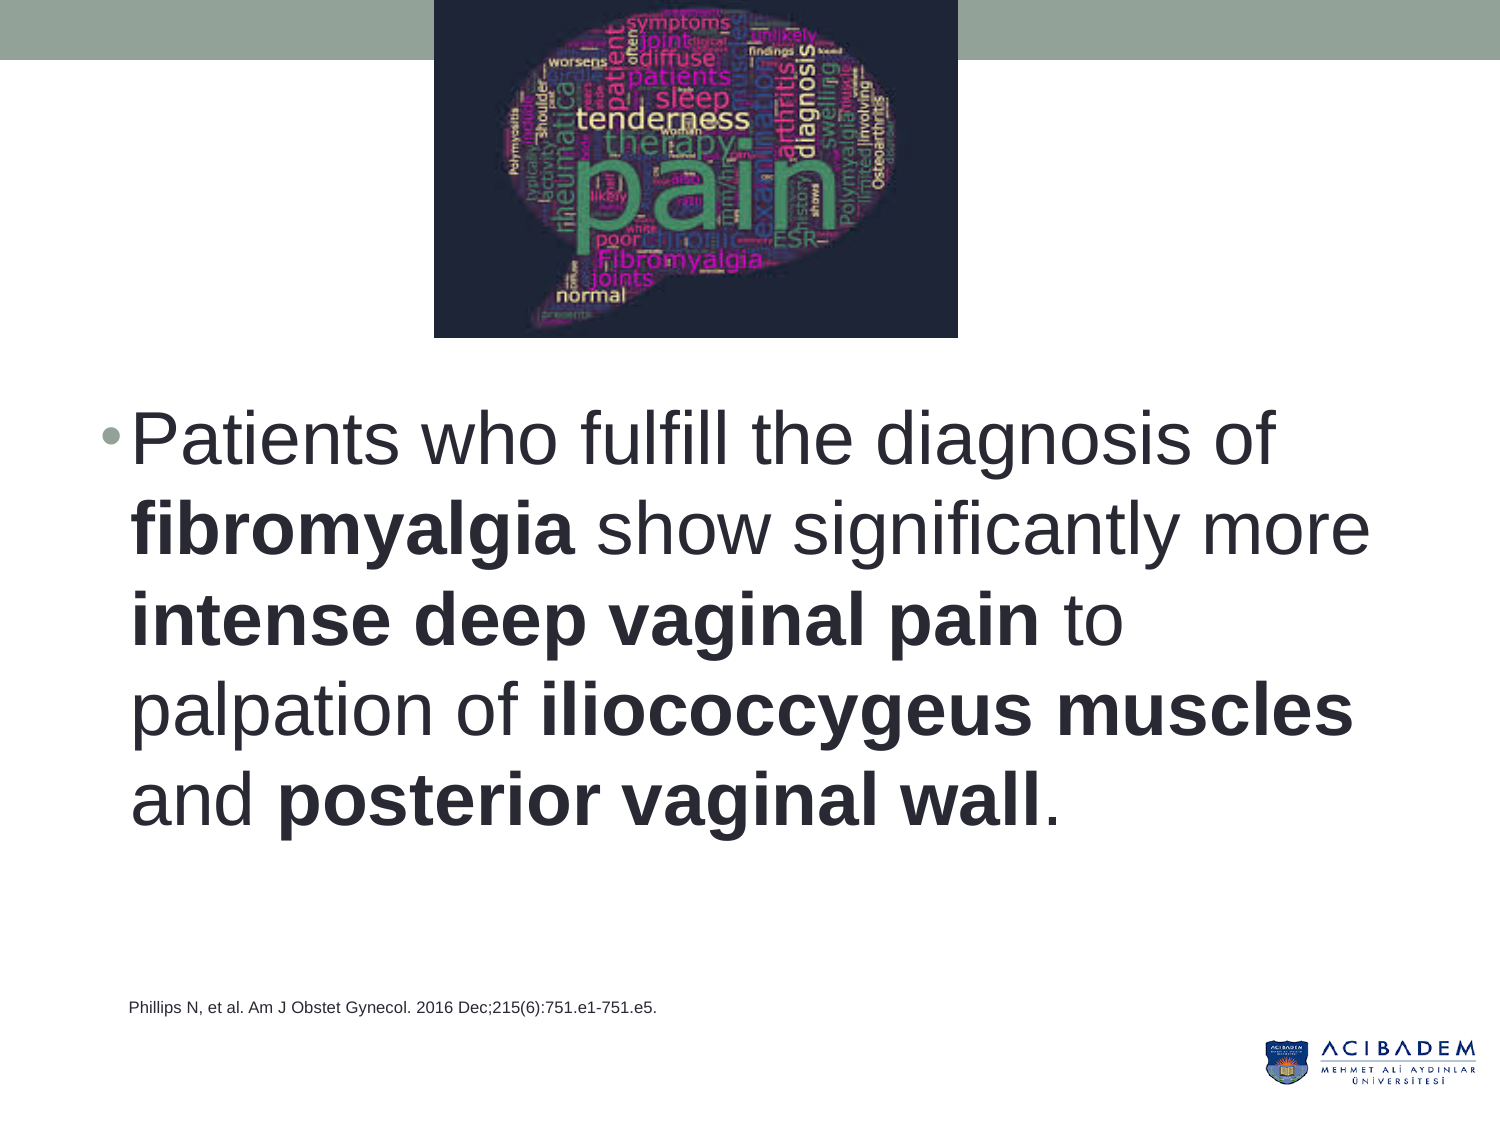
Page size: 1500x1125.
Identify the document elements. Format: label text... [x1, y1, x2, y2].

list Patients who fulfill the diagnosis of fibromyalgia show significantly more intense deep vaginal pain to palpation of iliococcygeus muscles and posterior vaginal wall. [85, 382, 1436, 1125]
picture [1247, 1015, 1500, 1125]
picture [434, 0, 958, 338]
text_box Phillips N, et al. Am J Obstet Gynecol. 2016 Dec;215(6):751.e1-751.e5. [113, 989, 673, 1045]
